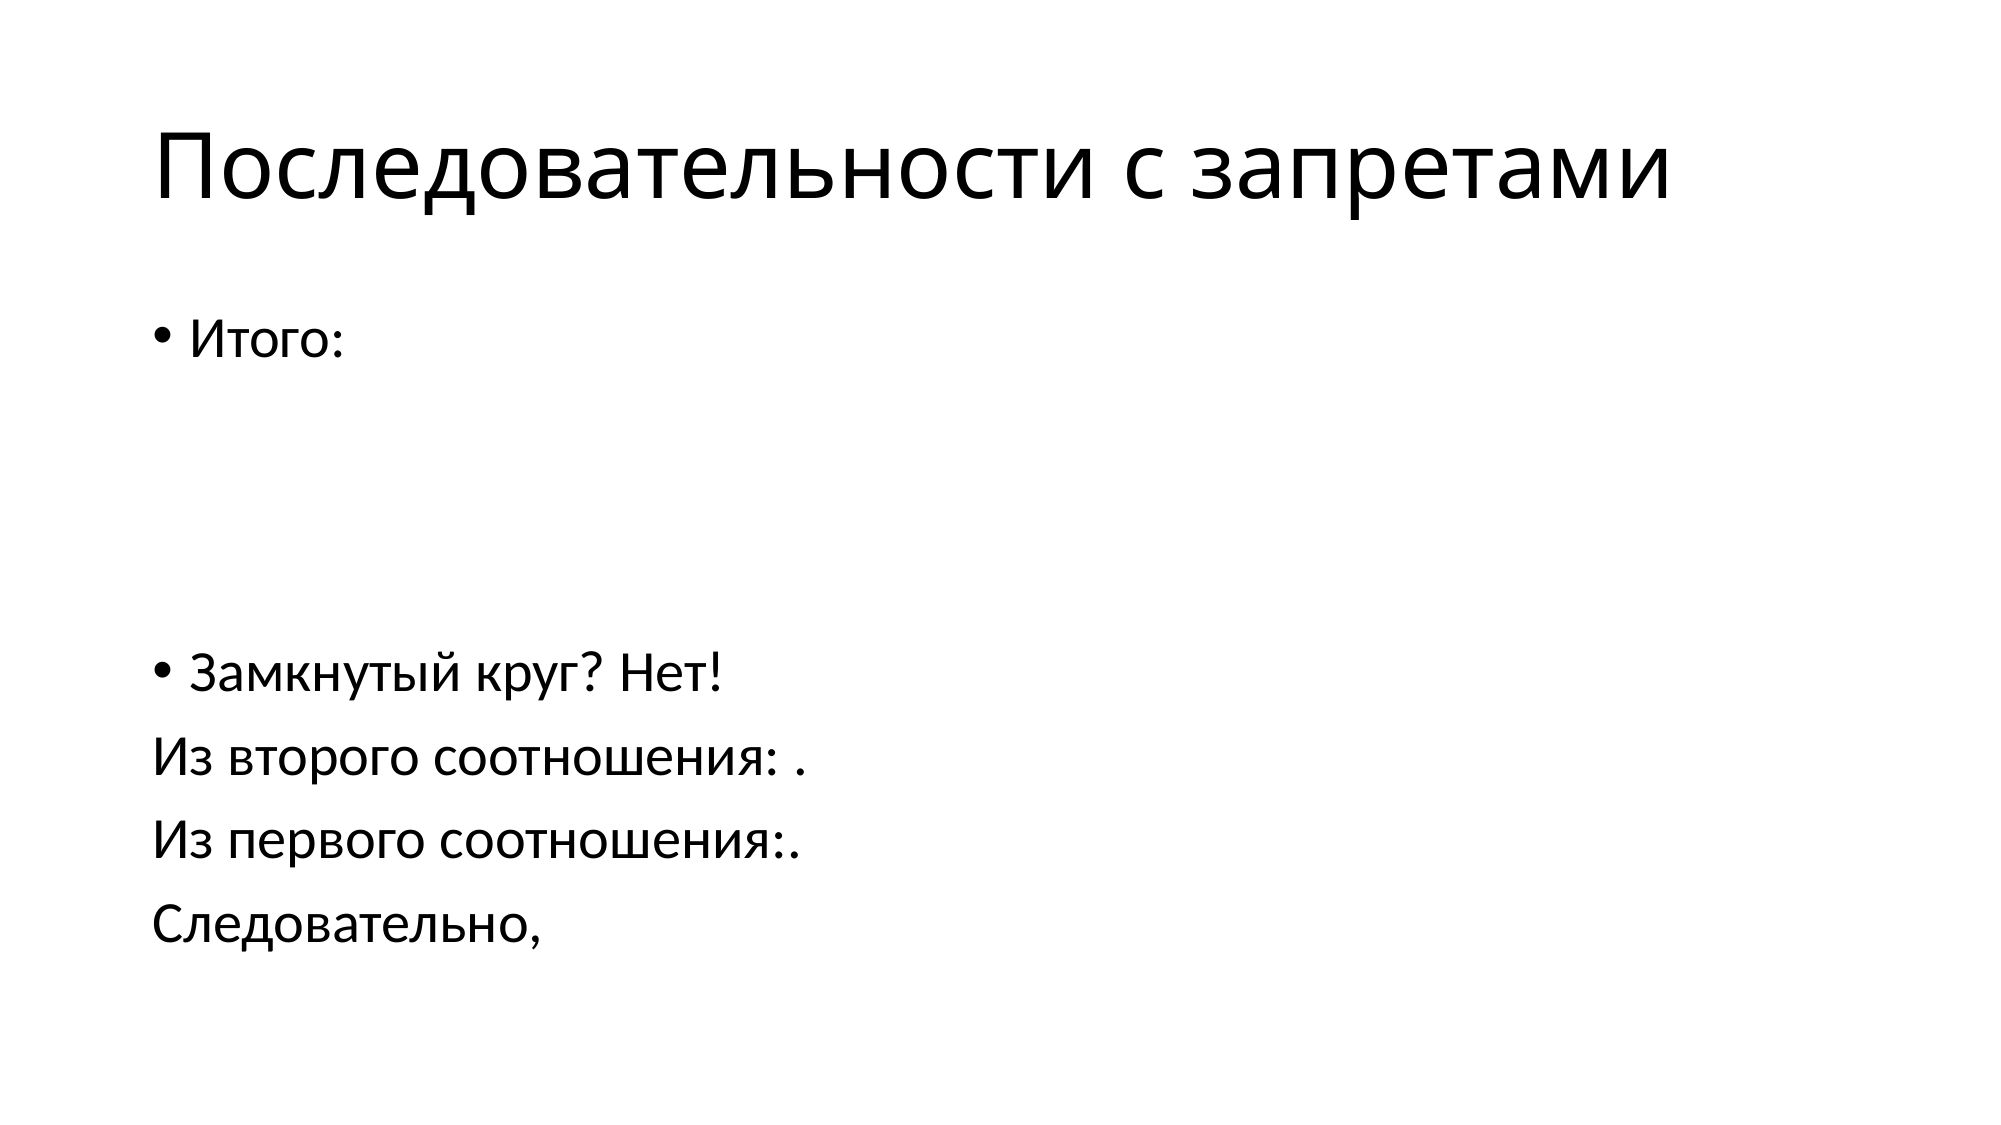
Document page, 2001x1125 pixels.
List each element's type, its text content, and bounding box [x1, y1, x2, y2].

title Последовательности с запретами [137, 59, 1863, 278]
